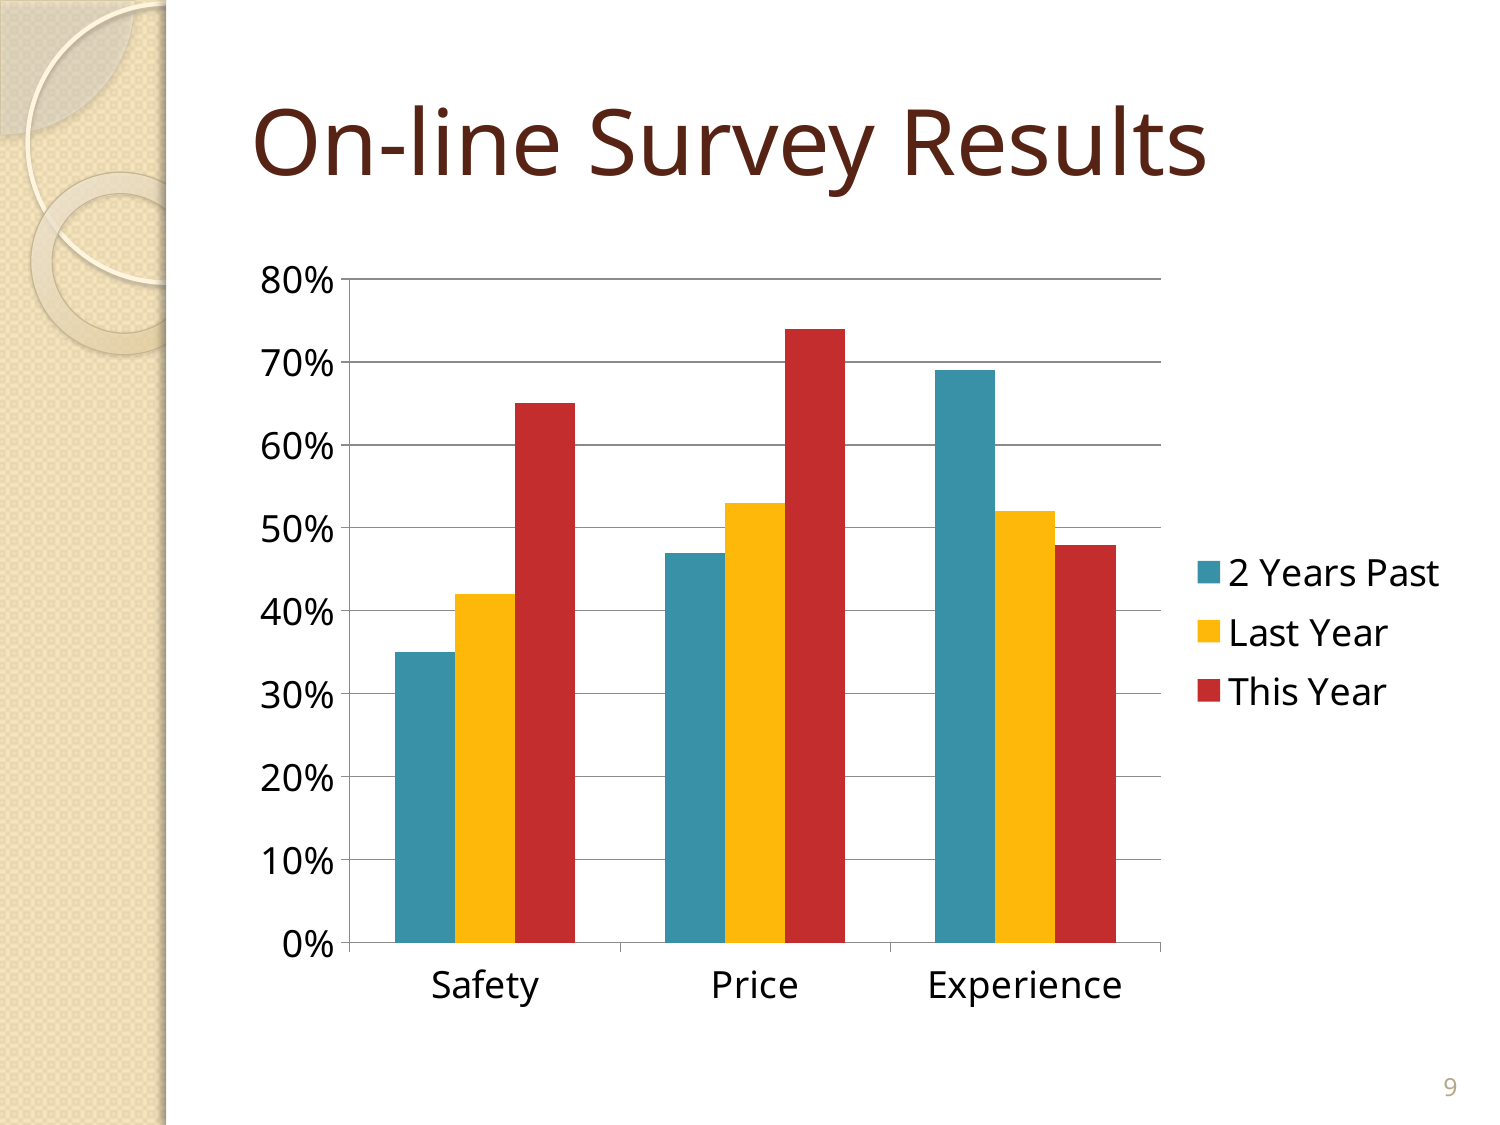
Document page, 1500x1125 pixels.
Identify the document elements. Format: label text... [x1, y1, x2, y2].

slide_number 9 [1413, 1034, 1488, 1113]
chart [235, 237, 1466, 1025]
title On-line Survey Results [235, 45, 1466, 233]
